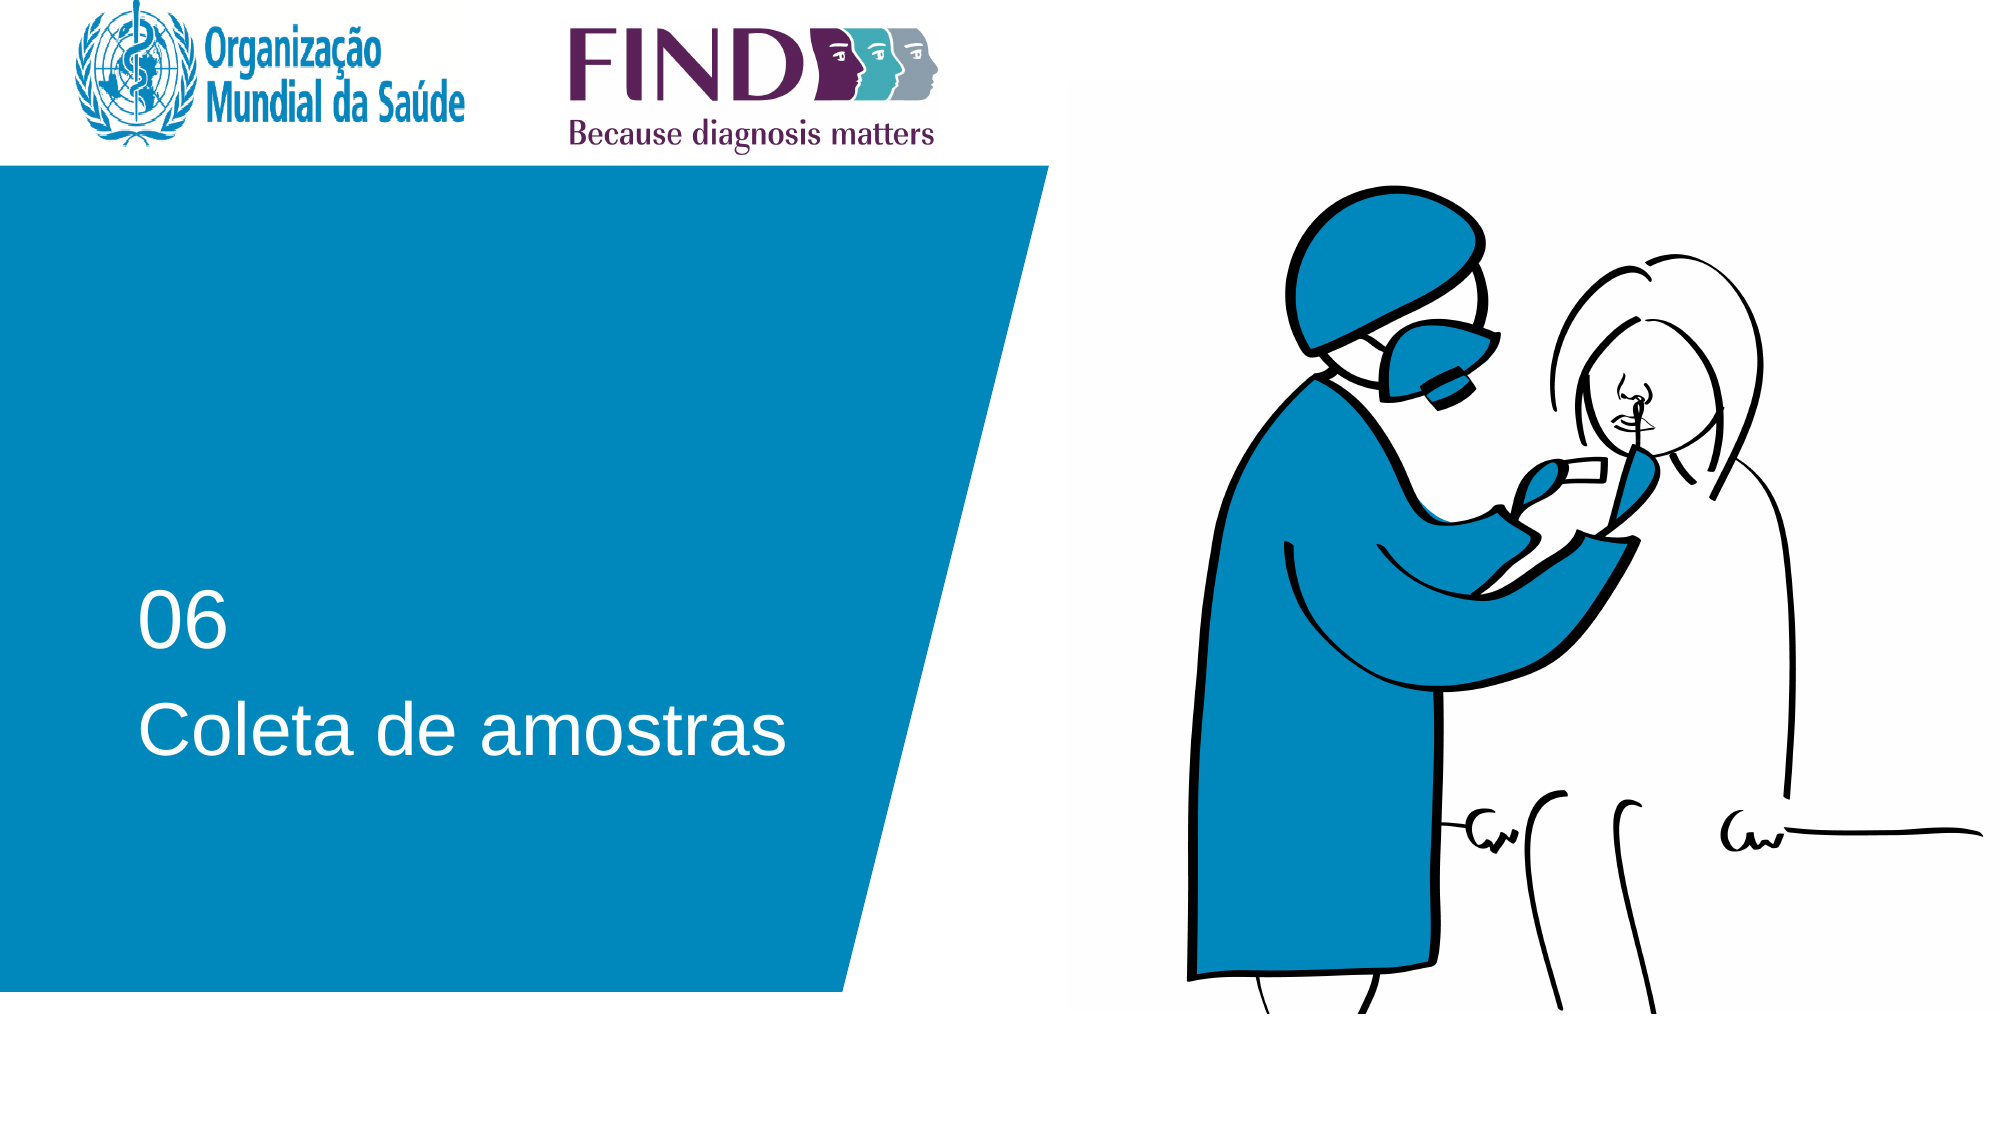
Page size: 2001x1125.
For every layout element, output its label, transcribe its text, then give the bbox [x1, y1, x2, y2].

picture [120, 28, 134, 52]
picture [455, 109, 465, 116]
picture [1067, 81, 2000, 1014]
picture [72, 0, 465, 157]
subtitle Coleta de amostras [137, 691, 871, 863]
picture [139, 27, 147, 43]
title 06 [137, 184, 891, 667]
picture [568, 26, 940, 157]
